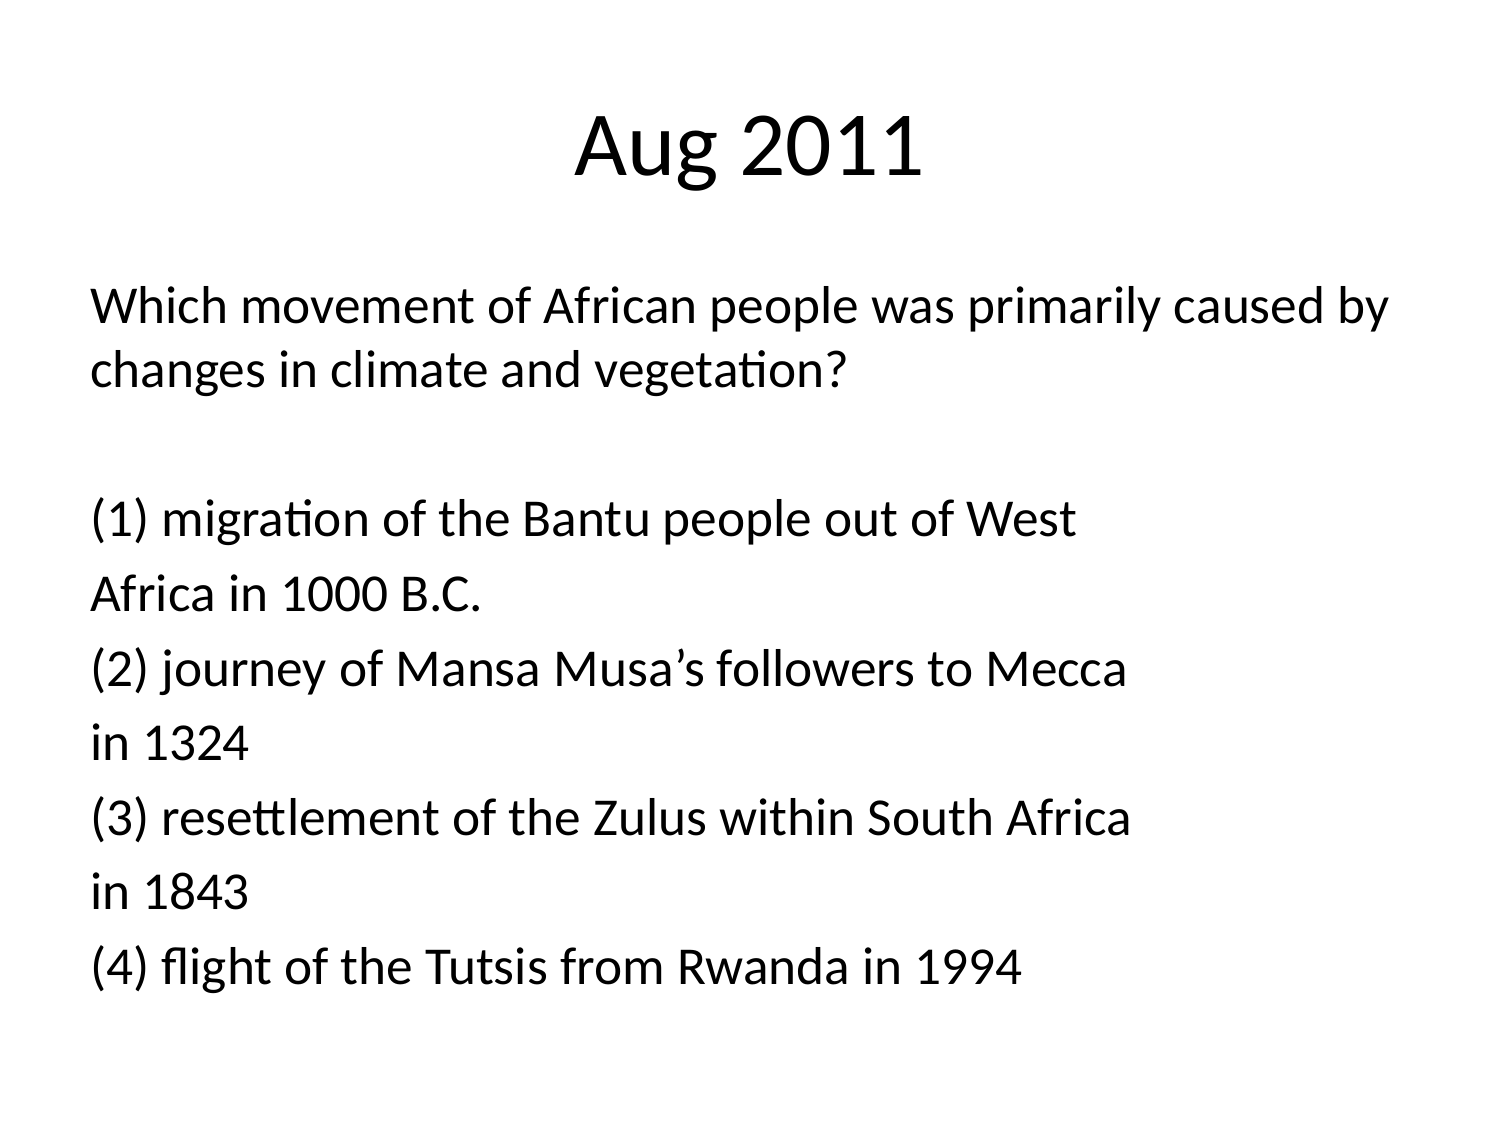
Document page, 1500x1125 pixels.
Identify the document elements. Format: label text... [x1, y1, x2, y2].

list Which movement of African people was primarily caused by changes in climate and vegetation? (1) migration of the Bantu people out of West Africa in 1000 B.C. (2) journey of Mansa Musa’s followers to Mecca in 1324 (3) resettlement of the Zulus within South Africa in 1843 (4) flight of the Tutsis from Rwanda in 1994 [75, 262, 1425, 1005]
title Aug 2011 [75, 45, 1425, 233]
